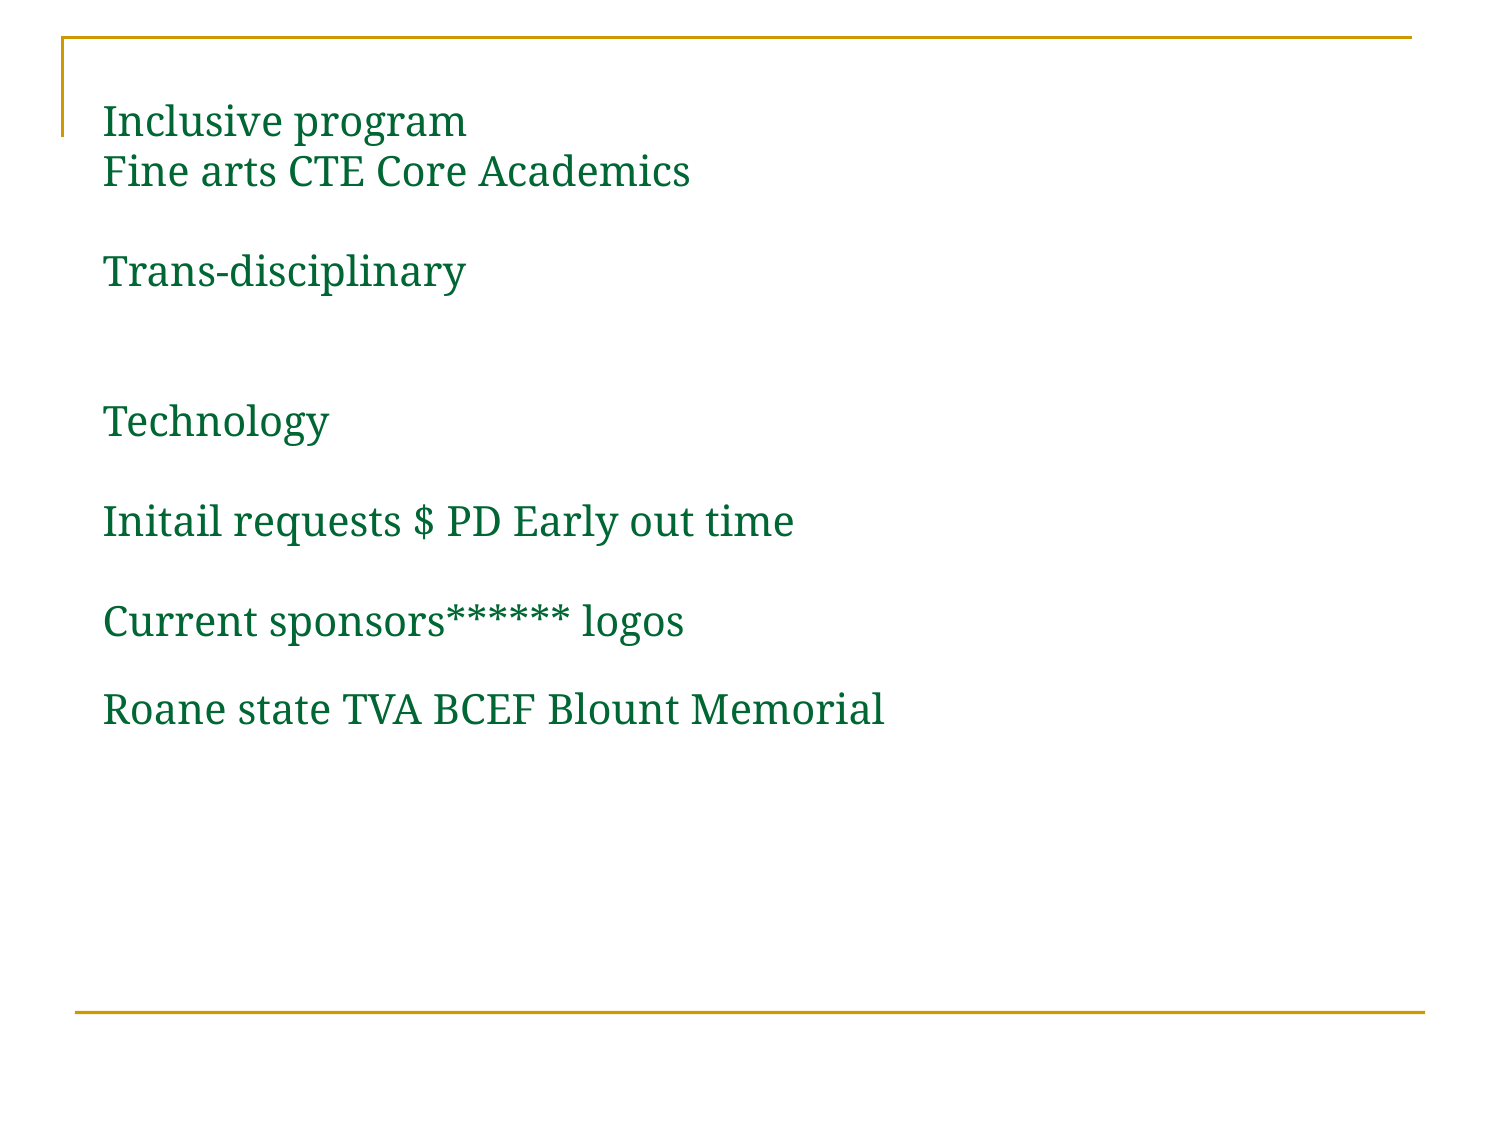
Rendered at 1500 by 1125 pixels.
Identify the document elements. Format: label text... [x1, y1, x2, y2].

title Inclusive program Fine arts CTE Core Academics Trans-disciplinary Technology Initail requests $ PD Early out time Current sponsors****** logos Roane state TVA BCEF Blount Memorial [87, 87, 1438, 276]
